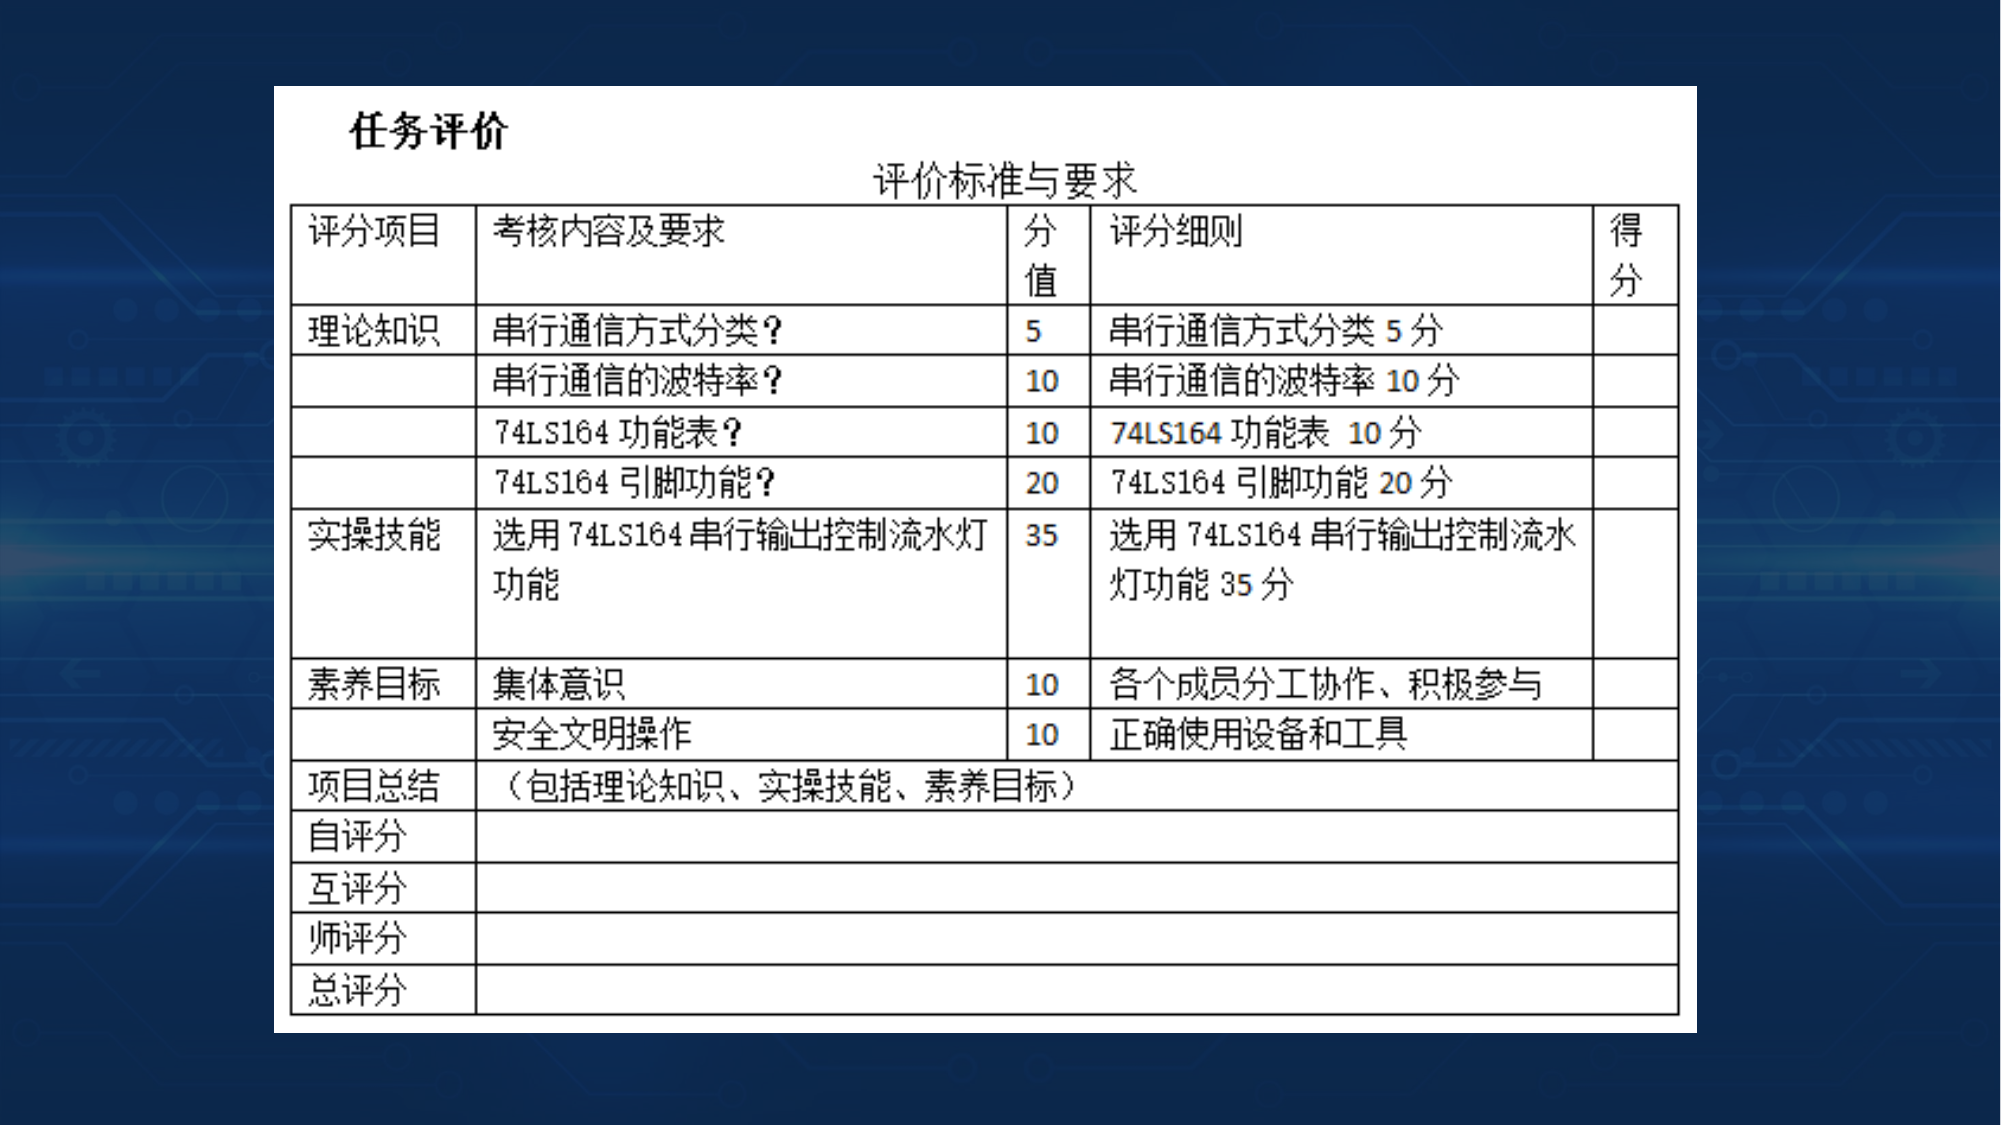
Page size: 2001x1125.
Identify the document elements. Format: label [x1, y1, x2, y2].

picture [273, 86, 1697, 1034]
